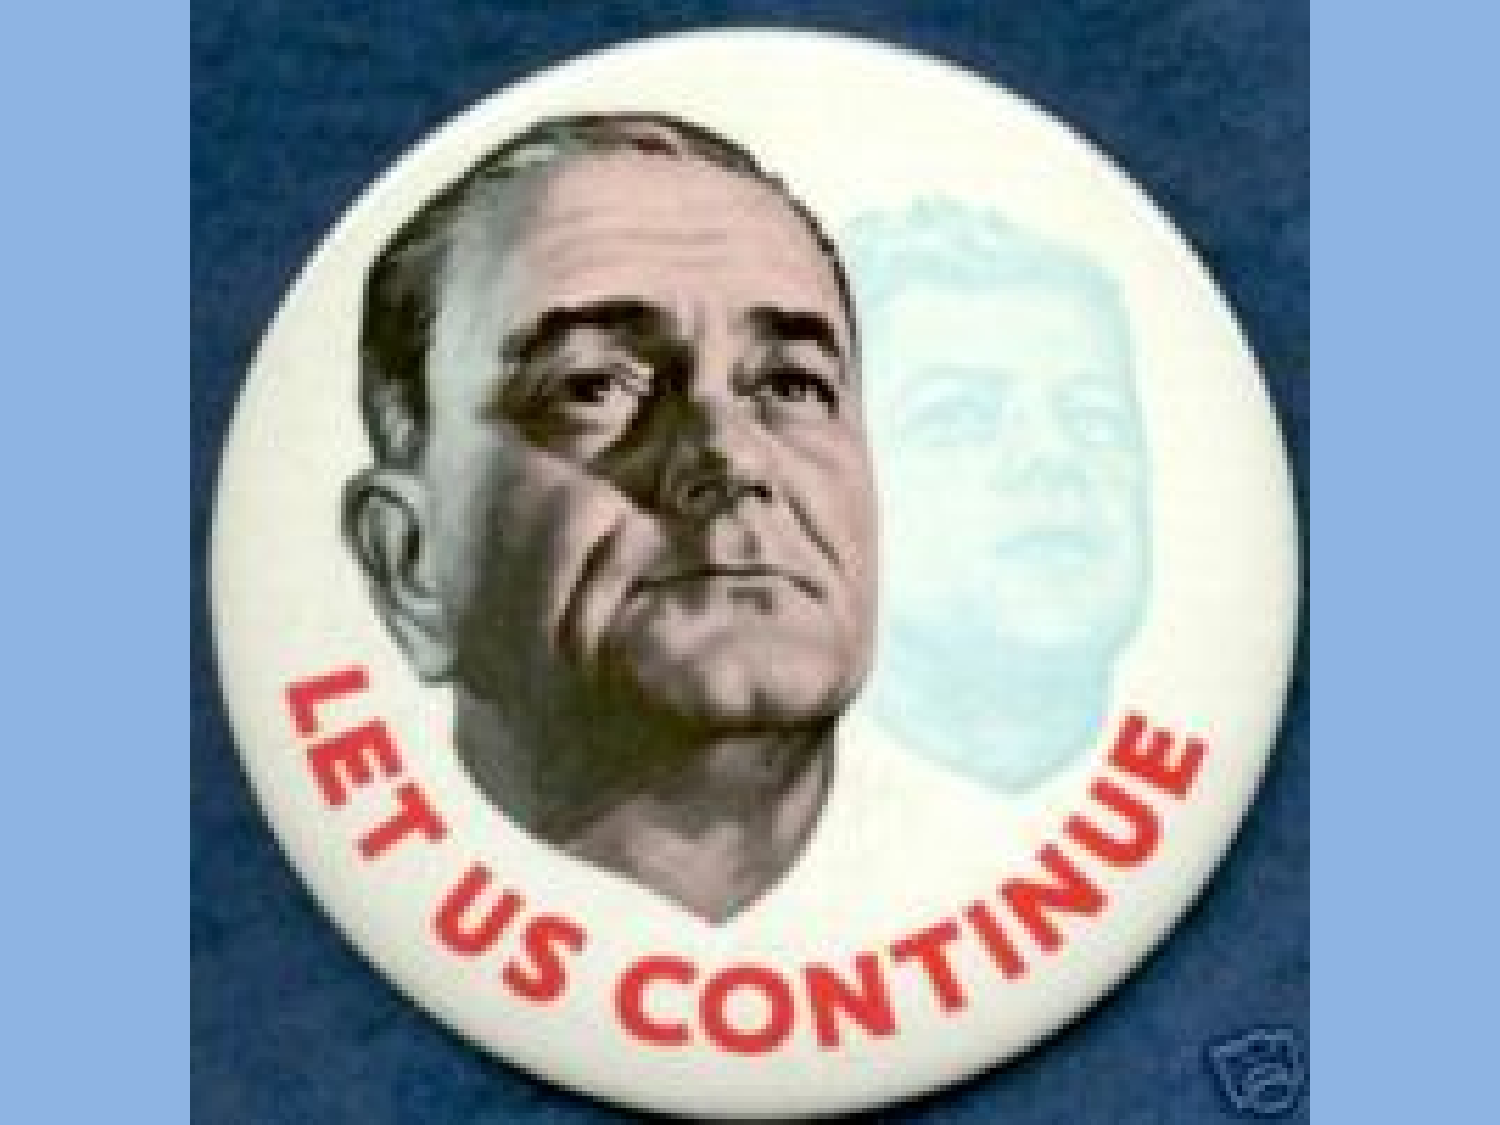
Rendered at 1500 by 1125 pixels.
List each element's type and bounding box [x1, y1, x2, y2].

picture [190, 0, 1310, 1125]
